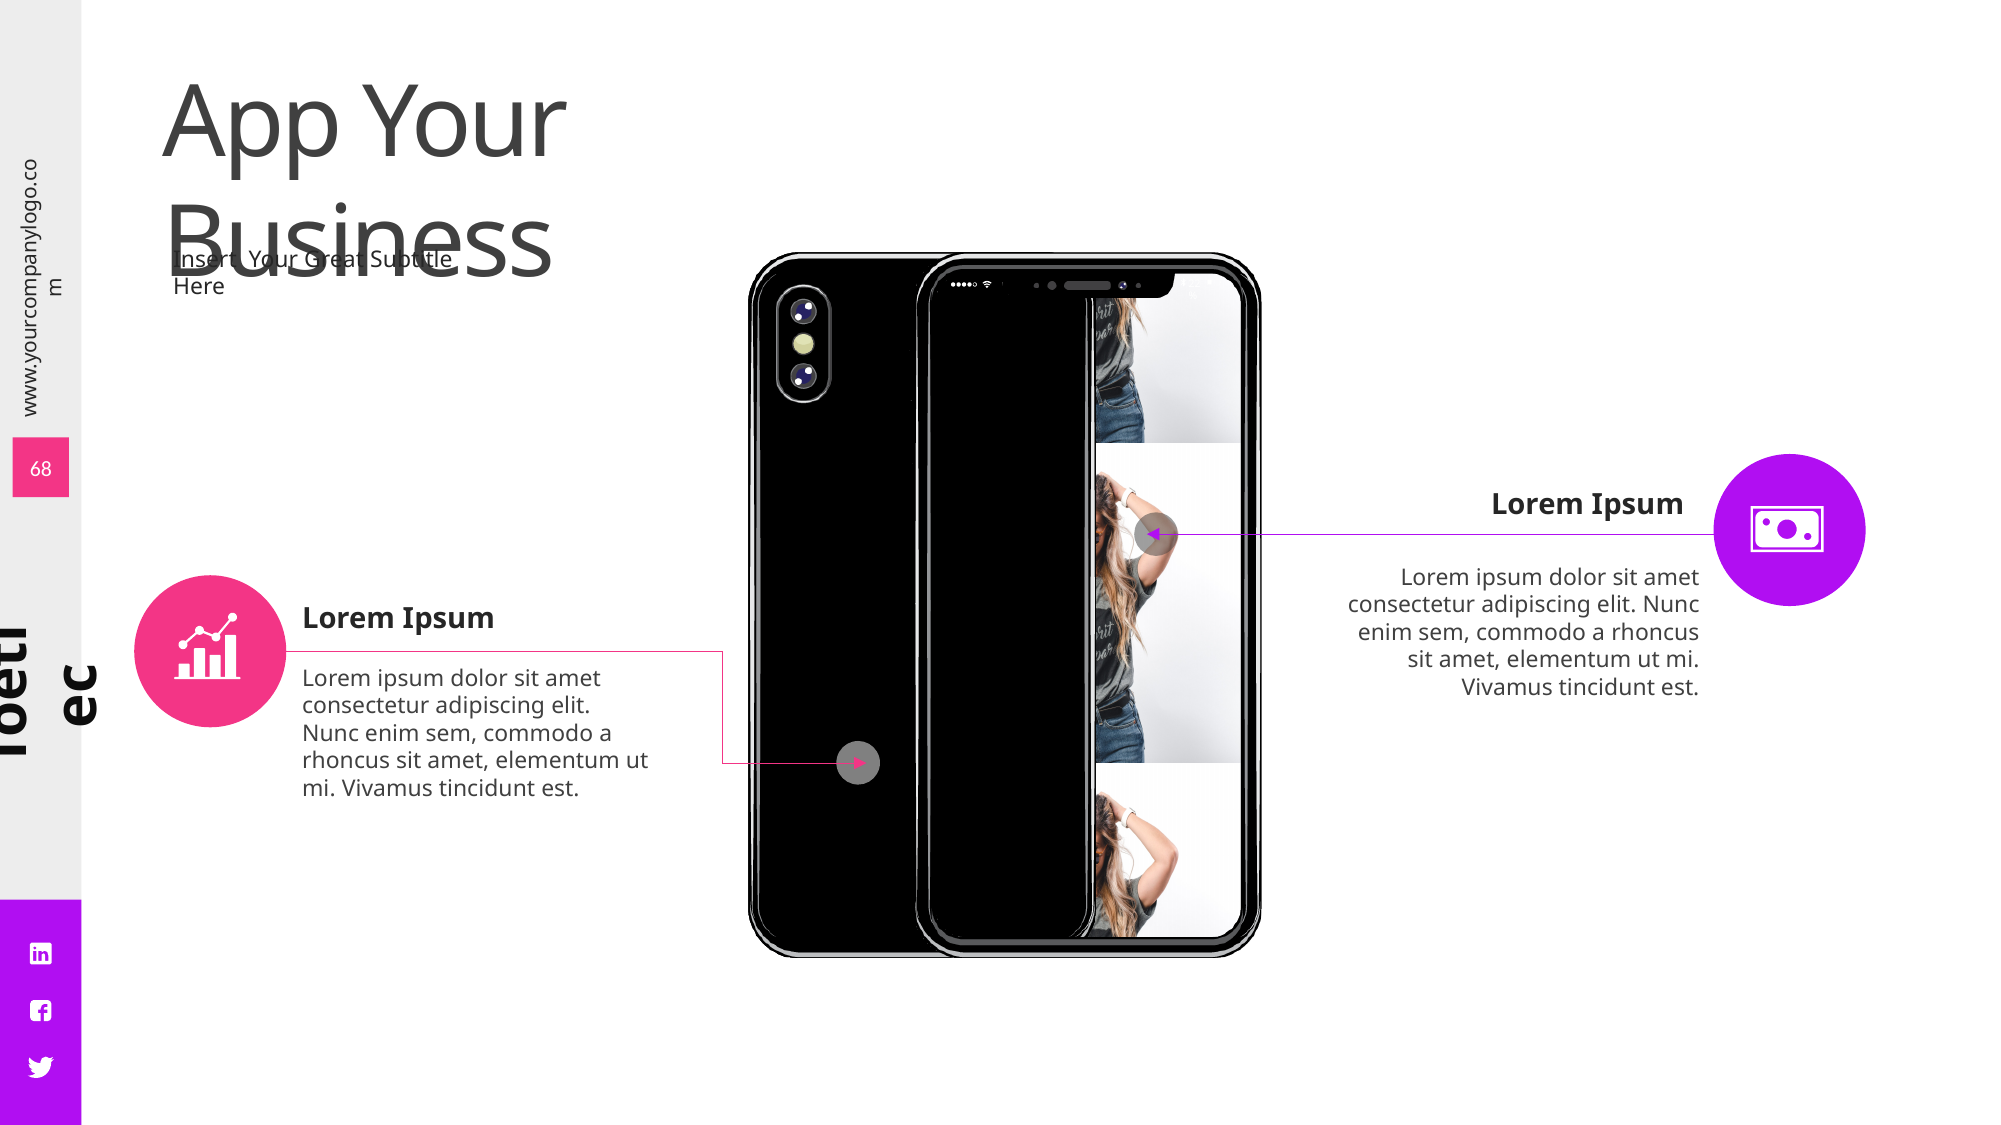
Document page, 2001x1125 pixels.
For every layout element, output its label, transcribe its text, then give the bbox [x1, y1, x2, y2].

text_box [174, 612, 241, 680]
picture [928, 261, 1250, 947]
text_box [1750, 506, 1824, 553]
text_box Lorem Ipsum [1262, 478, 1699, 528]
text_box [134, 575, 287, 728]
text_box Lorem Ipsum [287, 592, 748, 643]
text_box Insert Your Great Subtitle Here [158, 237, 512, 307]
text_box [748, 252, 1262, 958]
text_box [1713, 453, 1866, 607]
text_box Lorem ipsum dolor sit amet consectetur adipiscing elit. Nunc enim sem, commodo a rhoncus sit amet, elementum ut mi. Vivamus tincidunt est. [1332, 554, 1715, 707]
slide_number 68 [12, 437, 69, 498]
text_box App Your Business [147, 116, 677, 236]
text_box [578, 651, 867, 764]
text_box Lorem ipsum dolor sit amet consectetur adipiscing elit. Nunc enim sem, commodo a rhoncus sit amet, elementum ut mi. Vivamus tincidunt est. [287, 656, 665, 809]
